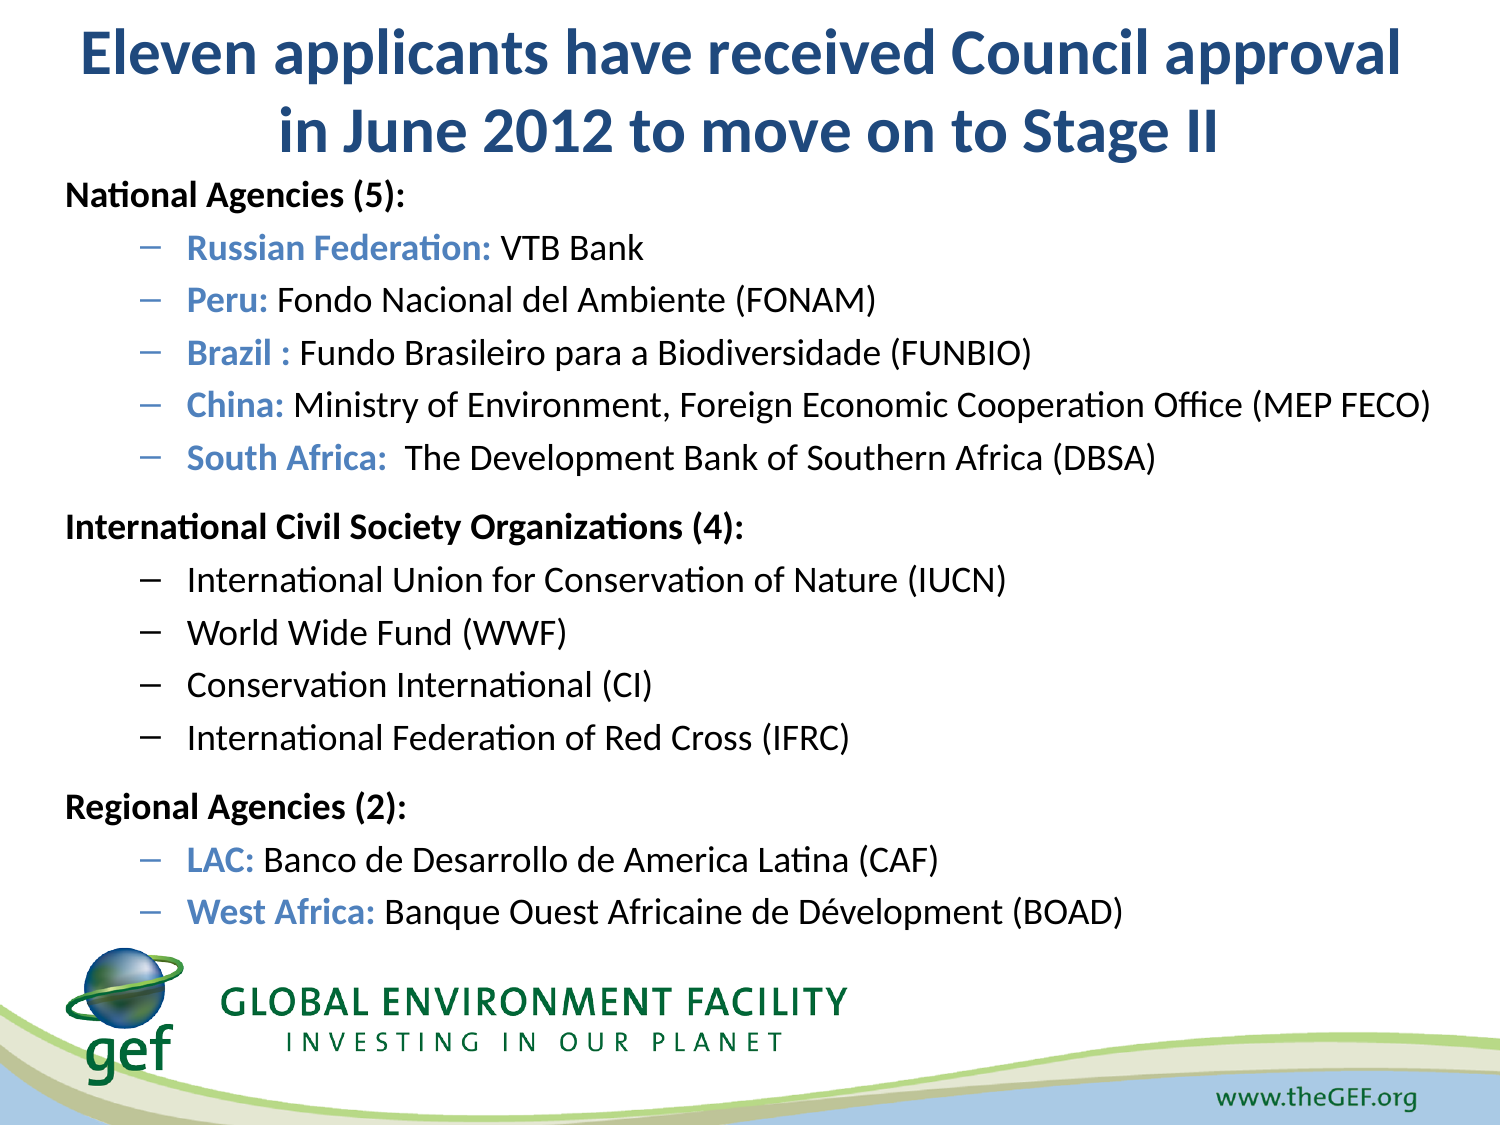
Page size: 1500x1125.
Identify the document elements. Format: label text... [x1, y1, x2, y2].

list National Agencies (5): Russian Federation: VTB Bank Peru: Fondo Nacional del Ambiente (FONAM) Brazil : Fundo Brasileiro para a Biodiversidade (FUNBIO) China: Ministry of Environment, Foreign Economic Cooperation Office (MEP FECO) South Africa: The Development Bank of Southern Africa (DBSA) International Civil Society Organizations (4): International Union for Conservation of Nature (IUCN) World Wide Fund (WWF) Conservation International (CI) International Federation of Red Cross (IFRC) Regional Agencies (2): LAC: Banco de Desarrollo de America Latina (CAF) West Africa: Banque Ouest Africaine de Dévelopment (BOAD) [49, 162, 1476, 1026]
picture [0, 920, 1500, 1125]
title Eleven applicants have received Council approval in June 2012 to move on to Stage II [0, 0, 1500, 176]
